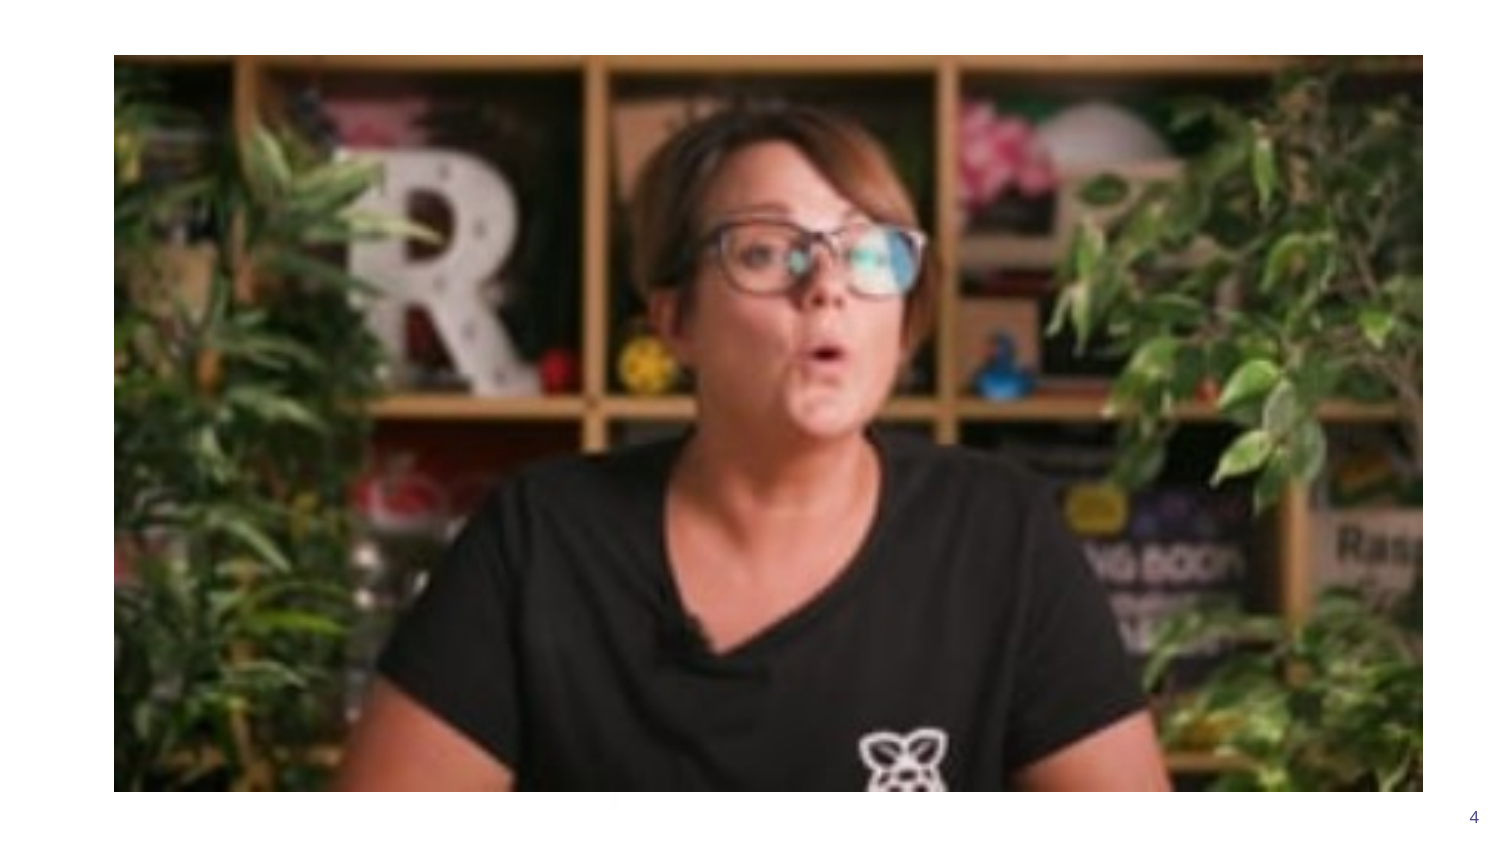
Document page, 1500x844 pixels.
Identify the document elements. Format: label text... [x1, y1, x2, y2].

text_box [113, 54, 1425, 794]
picture [24, 24, 1425, 812]
slide_number 4 [1448, 792, 1500, 844]
